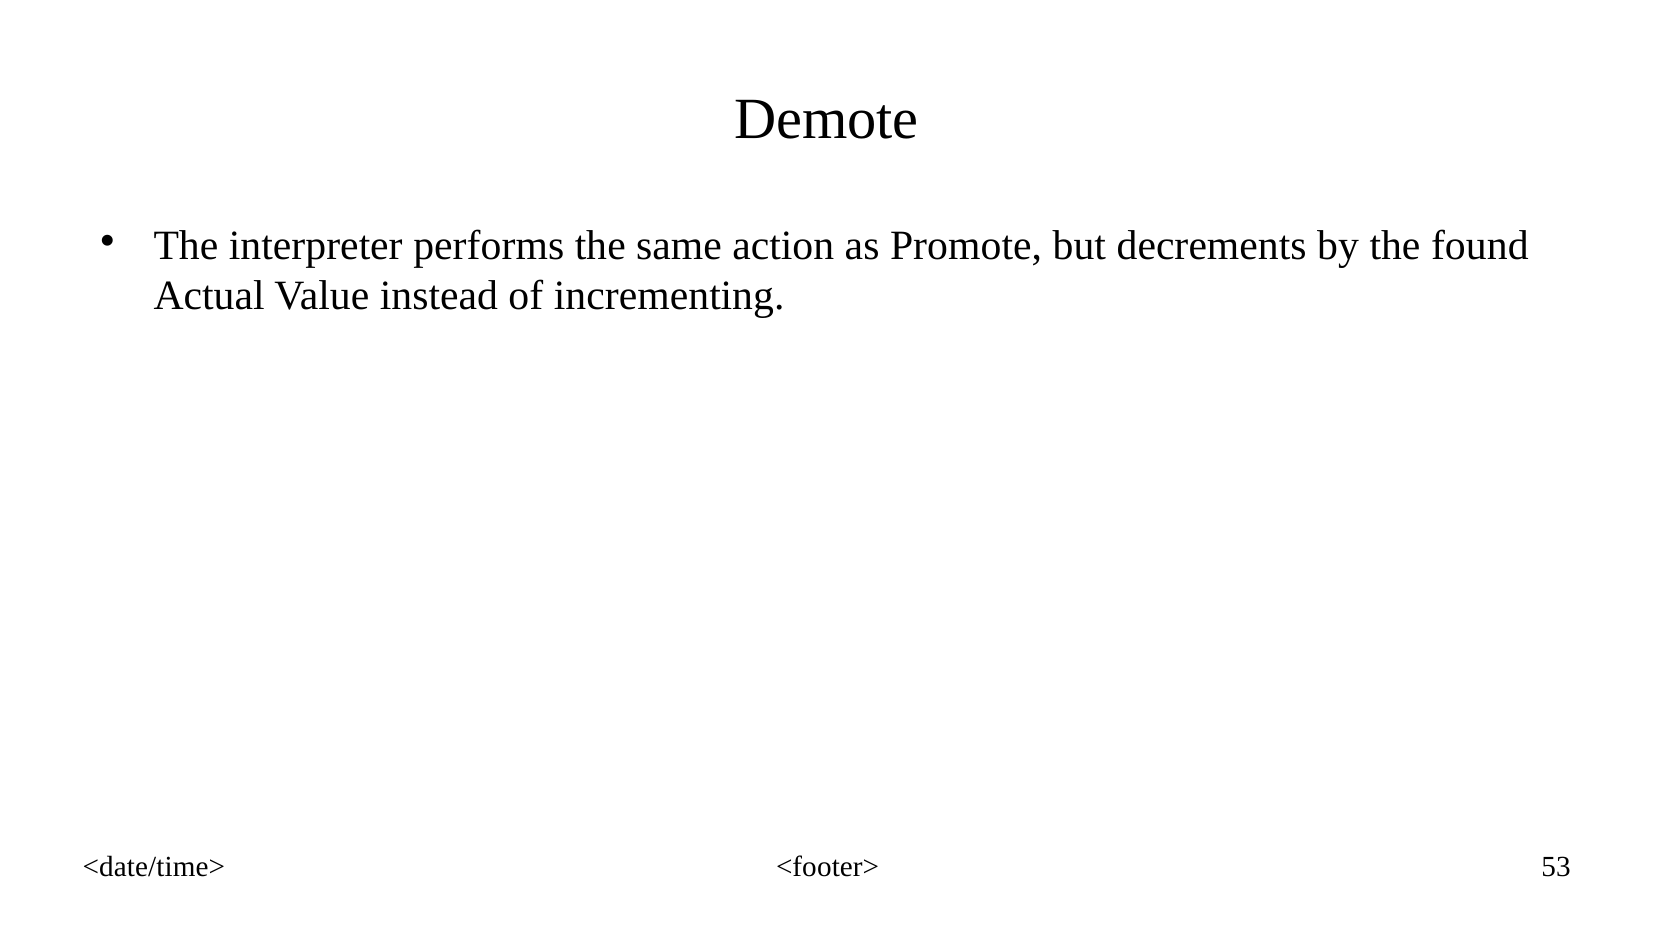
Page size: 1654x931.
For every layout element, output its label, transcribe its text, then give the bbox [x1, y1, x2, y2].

text_box The interpreter performs the same action as Promote, but decrements by the found Actual Value instead of incrementing. [82, 217, 1571, 757]
text_box Demote [82, 37, 1571, 193]
